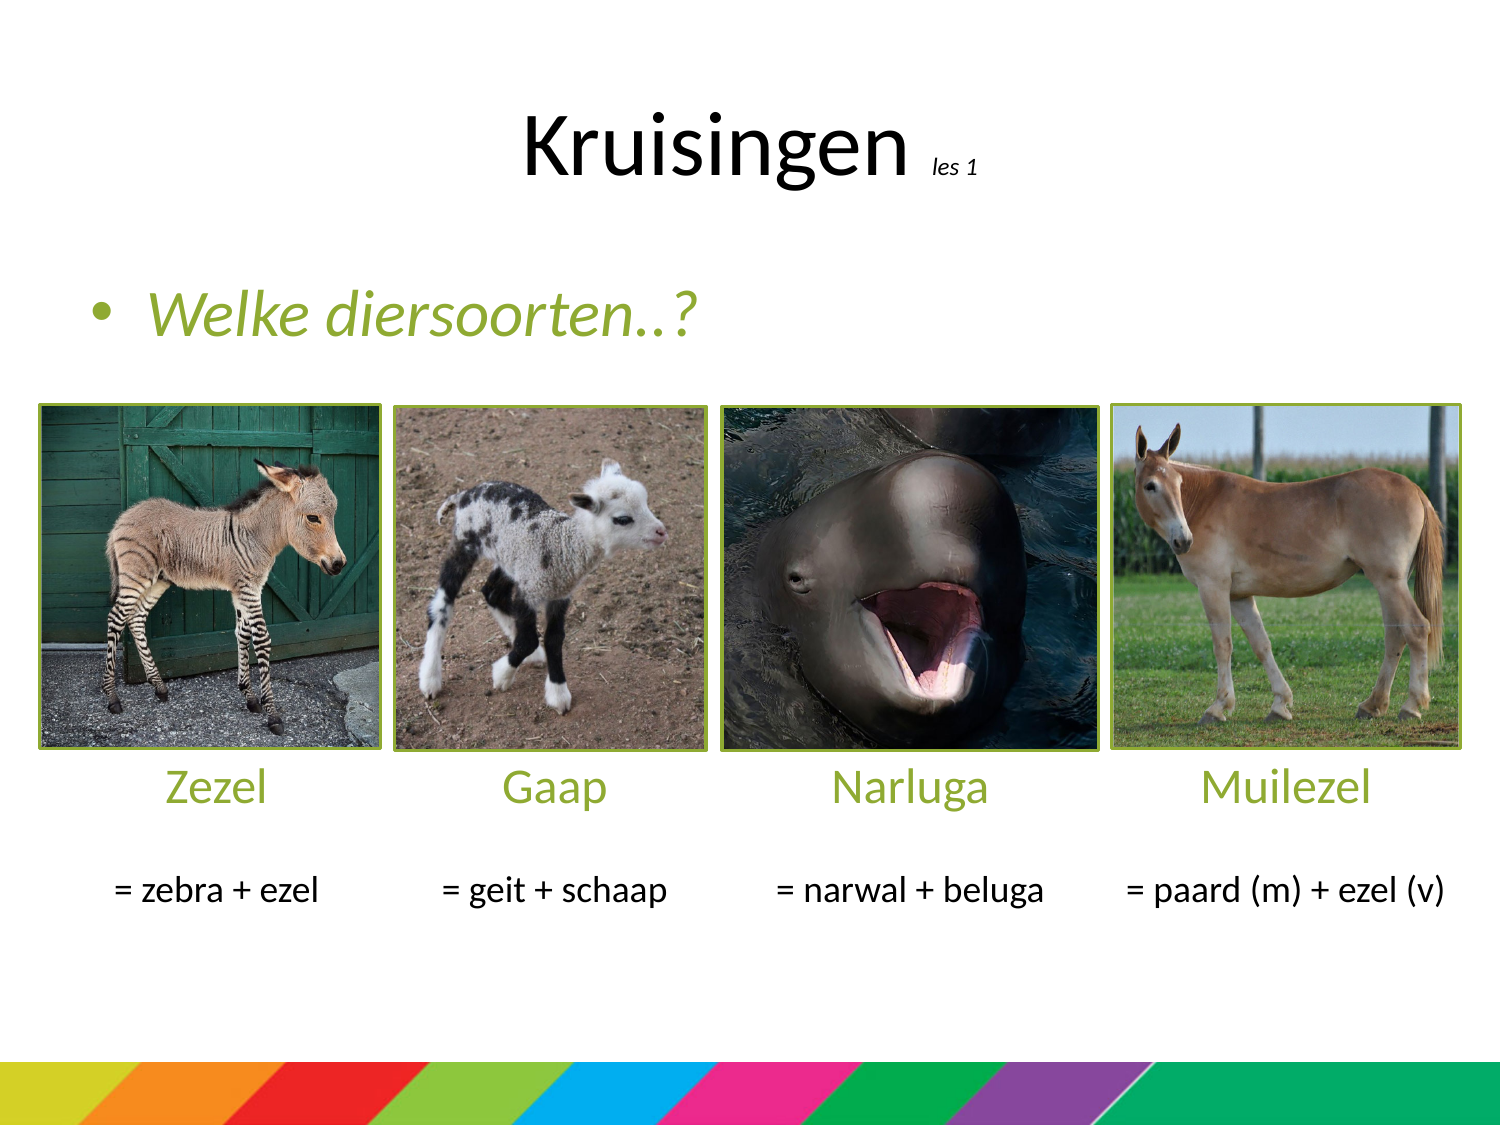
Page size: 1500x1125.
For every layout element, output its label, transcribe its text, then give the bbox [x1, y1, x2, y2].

picture [0, 1062, 574, 1125]
picture [656, 1062, 1500, 1125]
title Kruisingen les 1 [75, 45, 1425, 233]
list Welke diersoorten..? [75, 262, 1425, 1005]
picture [40, 405, 380, 747]
picture [723, 407, 1098, 749]
text_box Zezel [47, 746, 386, 822]
text_box = narwal + beluga [723, 857, 1098, 918]
text_box = paard (m) + ezel (v) [1099, 857, 1473, 918]
text_box Gaap [401, 751, 709, 822]
text_box Muilezel [1113, 753, 1459, 822]
picture [395, 407, 705, 749]
text_box = zebra + ezel [47, 857, 386, 918]
text_box = geit + schaap [401, 857, 709, 918]
picture [1112, 405, 1459, 747]
text_box Narluga [723, 756, 1098, 822]
